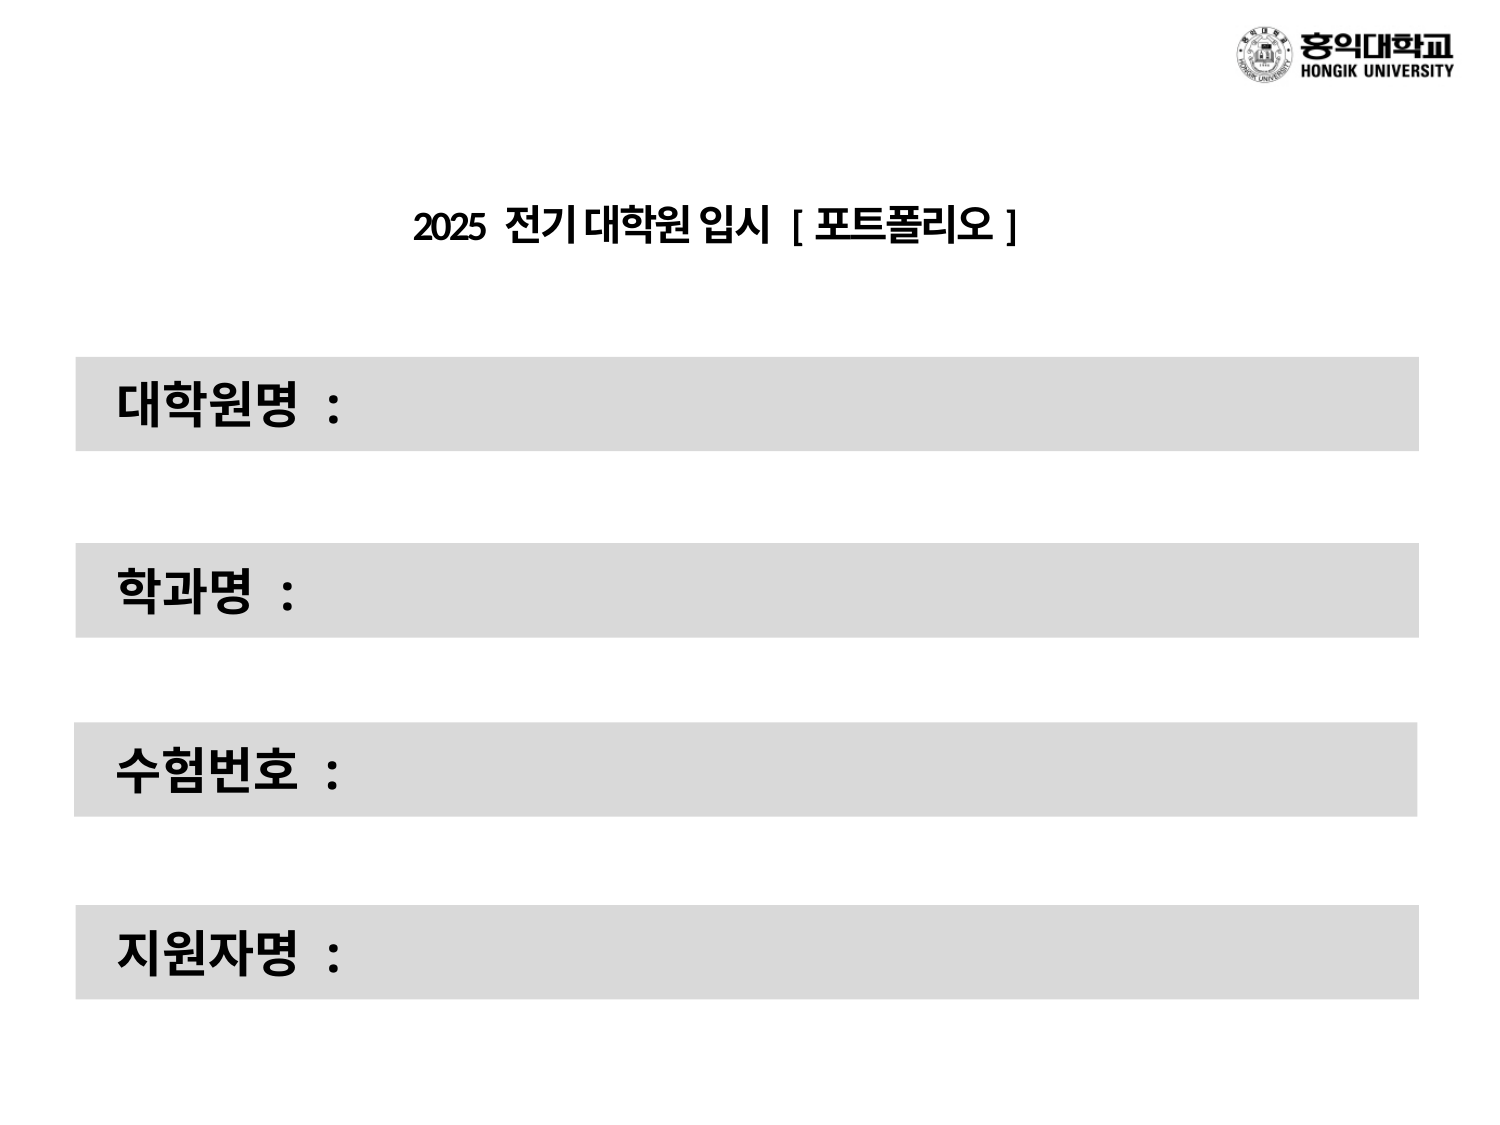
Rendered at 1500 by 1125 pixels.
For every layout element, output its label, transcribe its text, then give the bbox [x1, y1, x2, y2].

text_box 지원자명 : [75, 905, 1419, 1000]
text_box 학과명 : [75, 543, 1419, 638]
text_box 수험번호 : [74, 722, 1418, 817]
text_box 2025 전기 대학원 입시 [포트폴리오] [112, 191, 1303, 257]
picture [1210, 17, 1481, 94]
text_box 대학원명 : [75, 356, 1419, 452]
